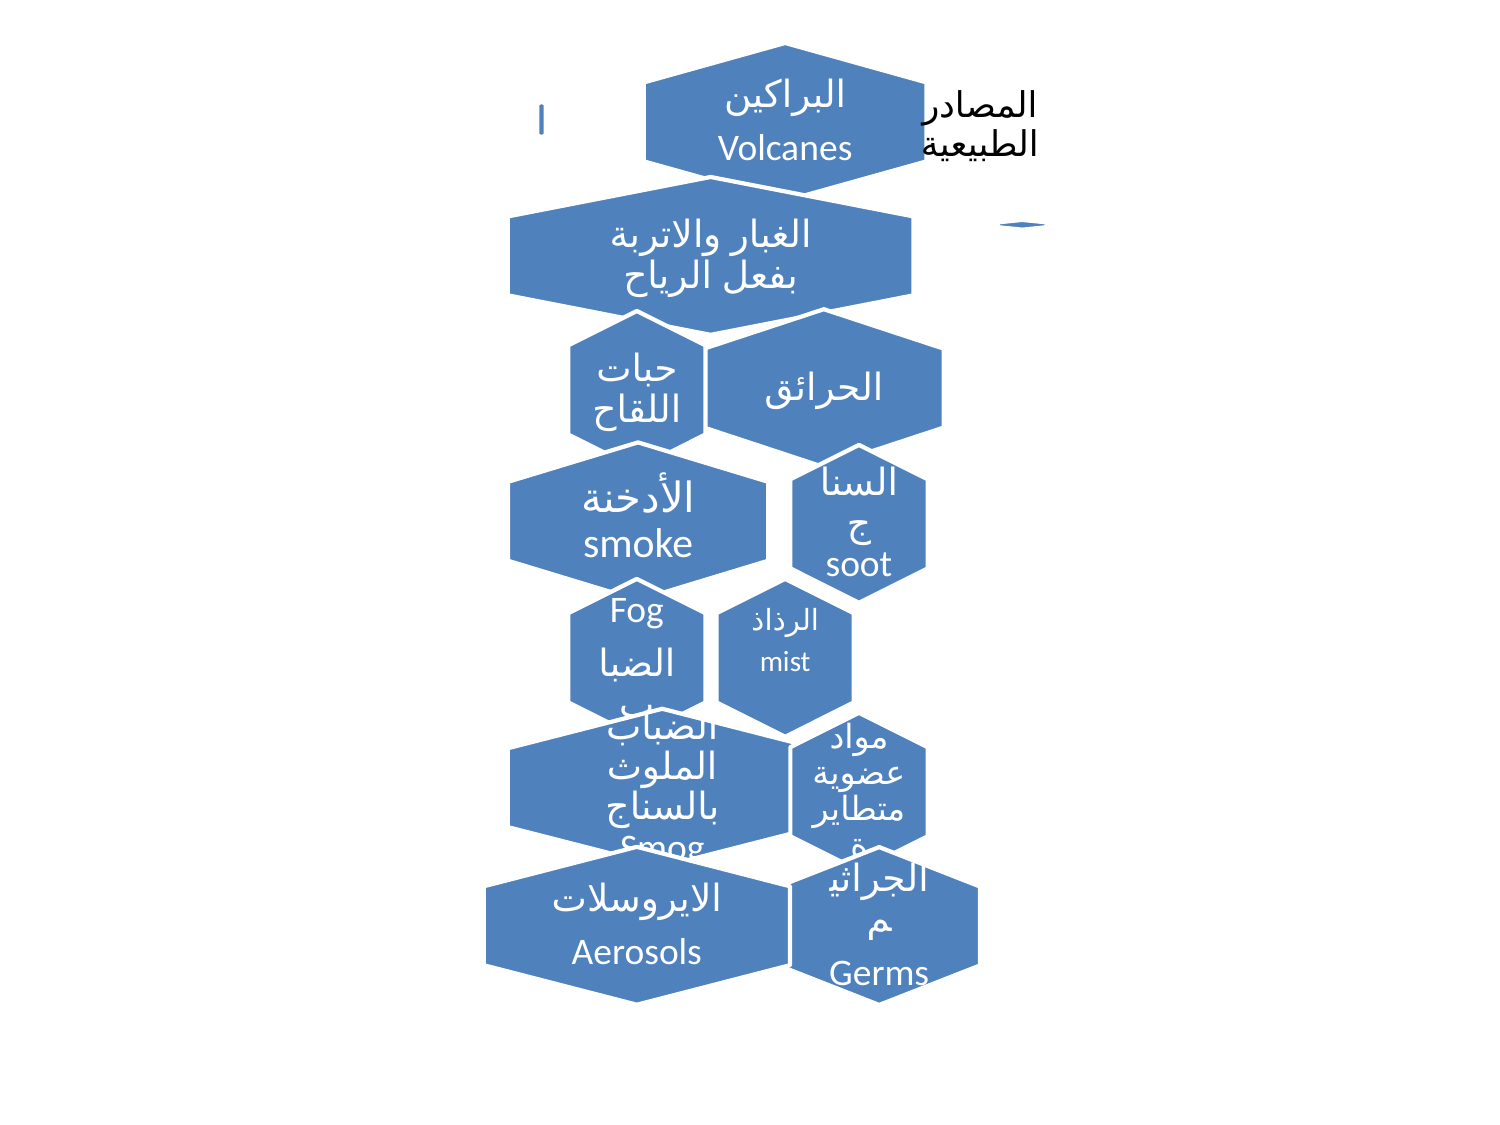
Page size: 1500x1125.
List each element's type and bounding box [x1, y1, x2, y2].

list [74, 42, 1426, 1006]
